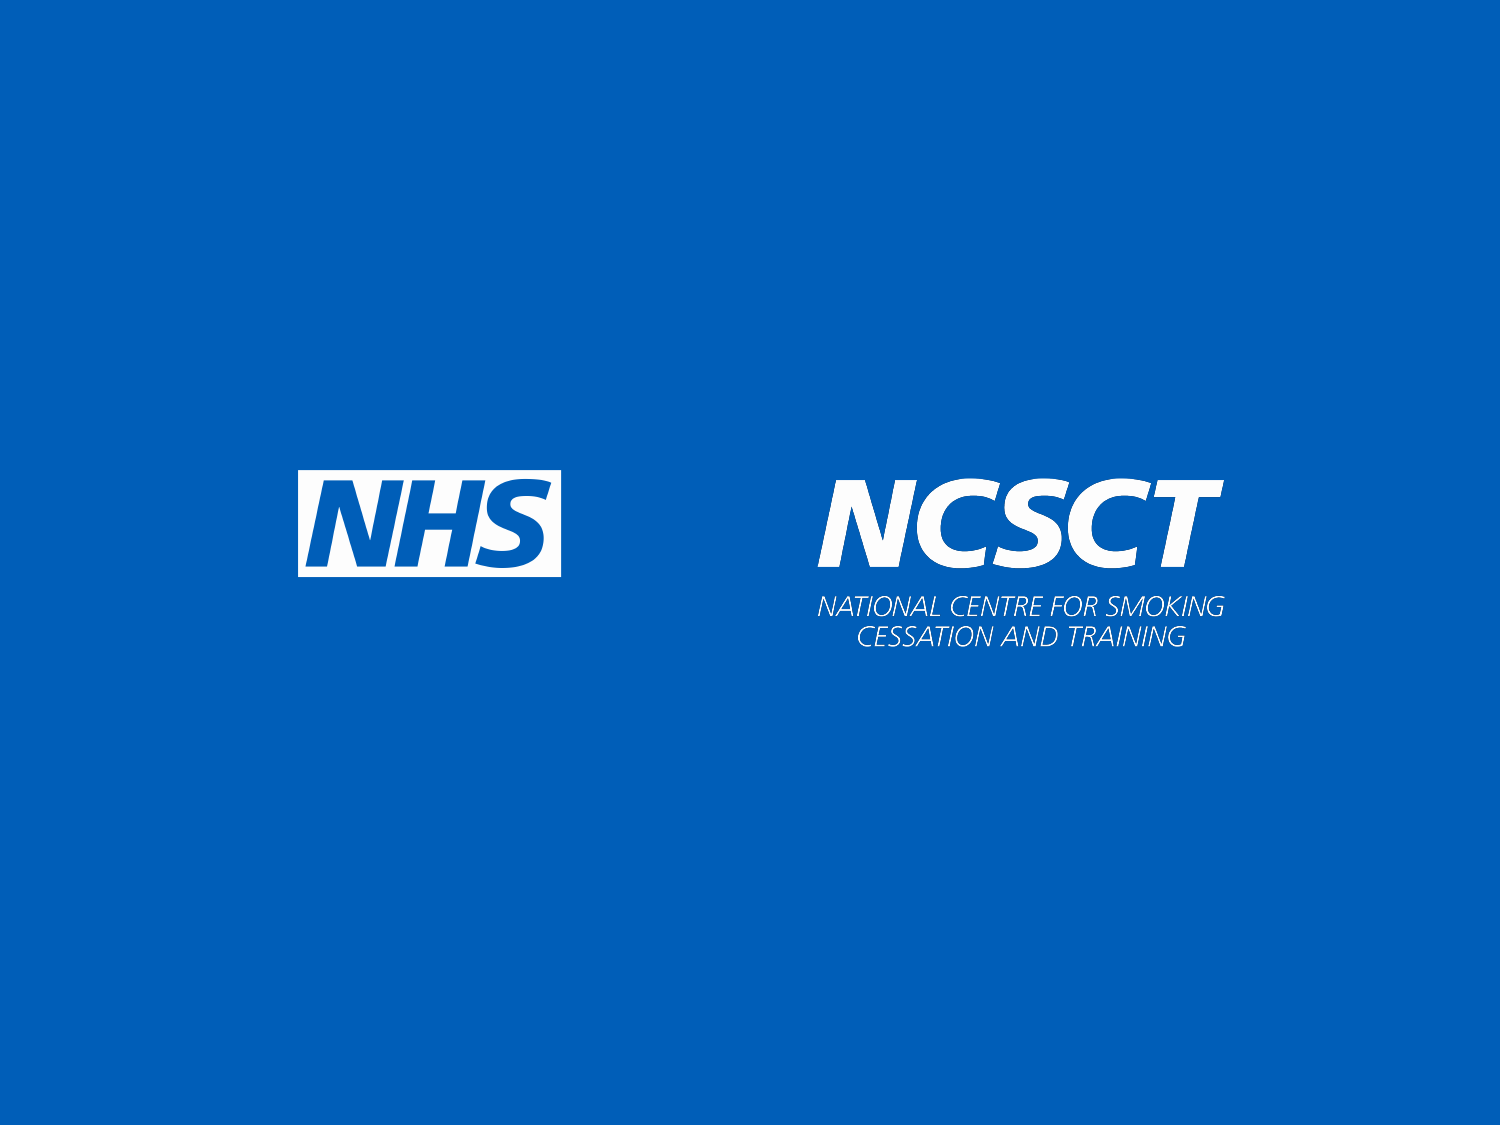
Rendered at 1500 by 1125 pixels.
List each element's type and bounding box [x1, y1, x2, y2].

picture [806, 446, 1236, 679]
picture [286, 457, 573, 590]
